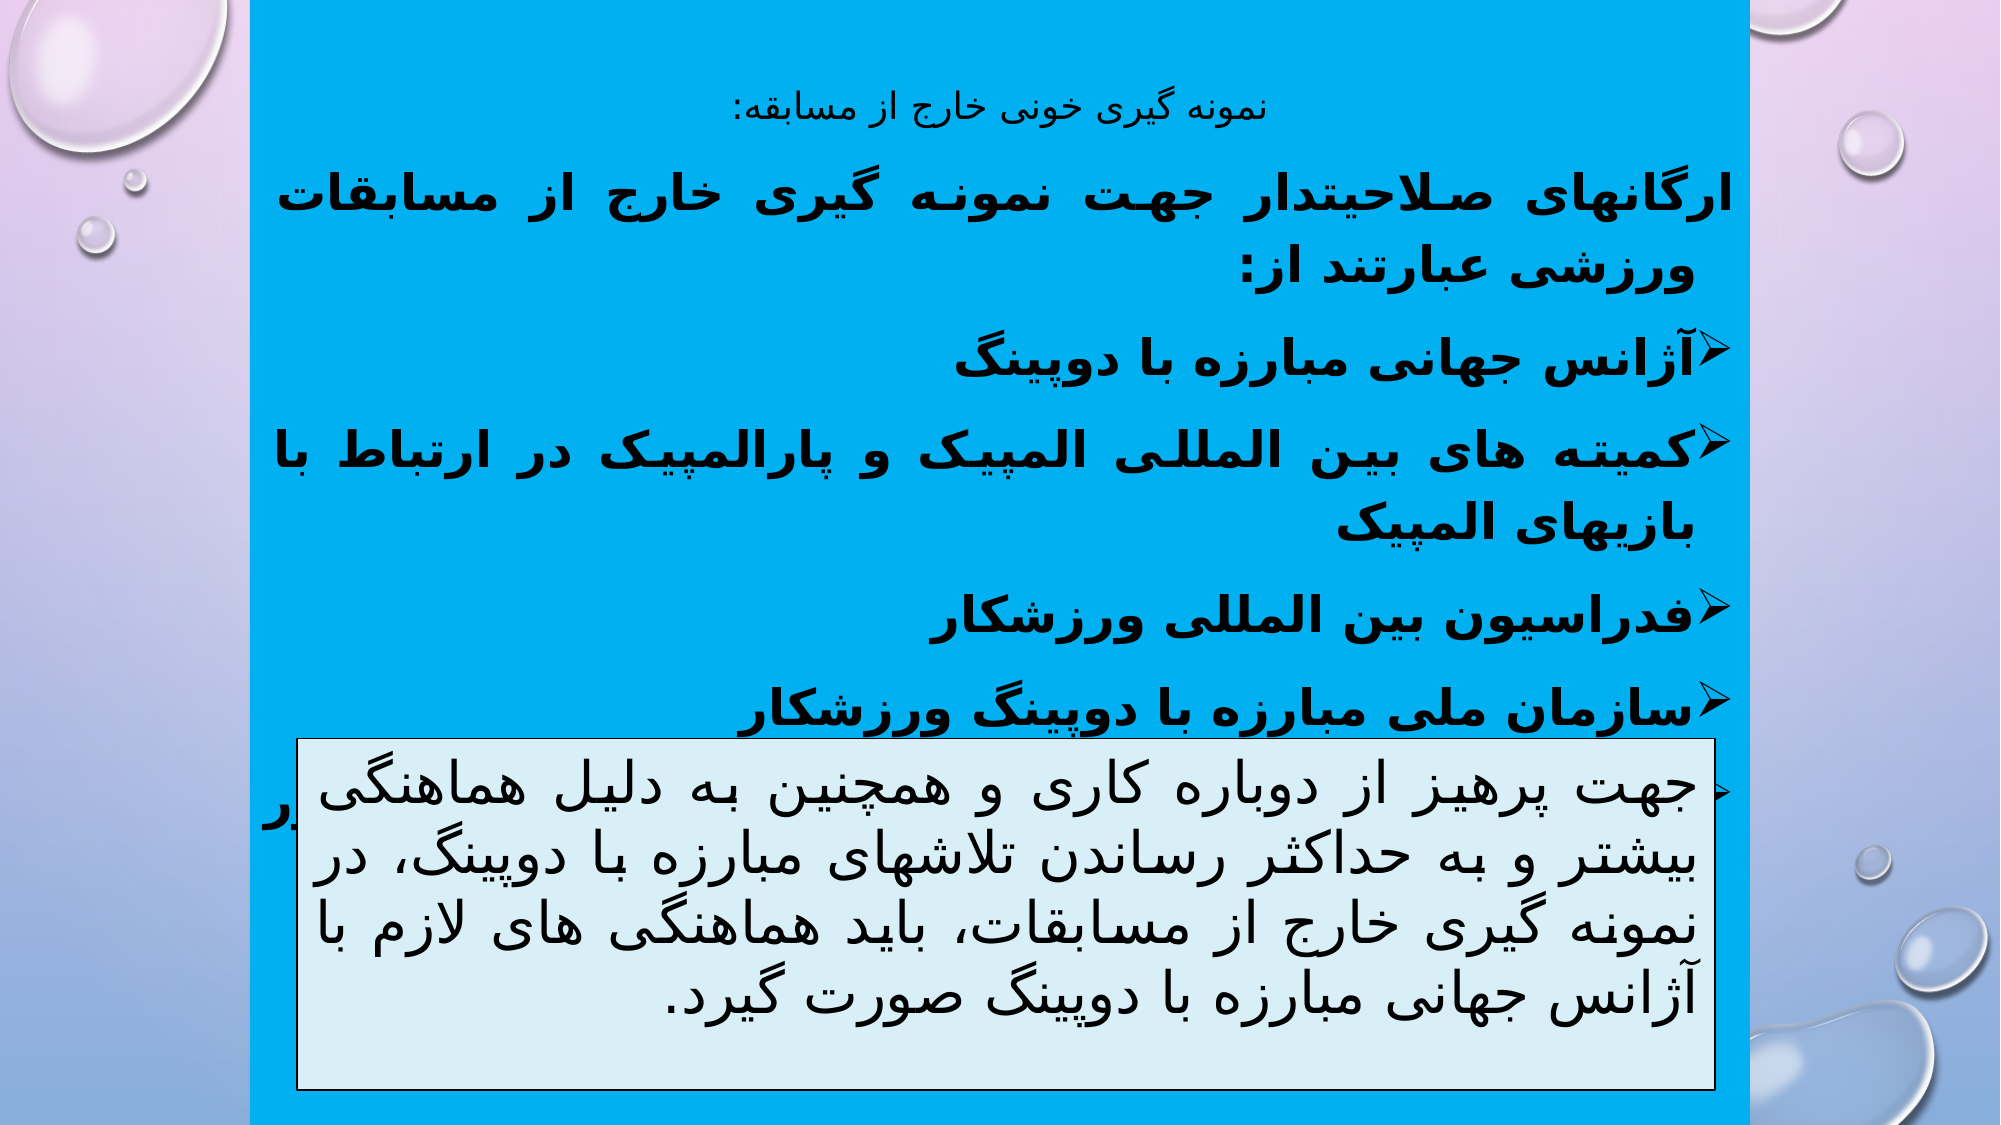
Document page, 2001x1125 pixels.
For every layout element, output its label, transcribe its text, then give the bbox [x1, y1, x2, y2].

text_box جهت پرهیز از دوباره کاری و همچنین به دلیل هماهنگی بیشتر و به حداکثر رساندن تلاشهای مبارزه با دوپینگ، در نمونه گیری خارج از مسابقات، باید هماهنگی های لازم با آژانس جهانی مبارزه با دوپینگ صورت گیرد. [296, 738, 1715, 1090]
picture [0, 0, 249, 1125]
picture [1751, 0, 2000, 1125]
list نمونه گیری خونی خارج از مسابقه: ارگانهای صلاحیتدار جهت نمونه گیری خارج از مسابقات ورزشی عبارتند از: آژانس جهانی مبارزه با دوپینگ کمیته های بین المللی المپیک و پارالمپیک در ارتباط با بازیهای المپیک فدراسیون بین المللی ورزشکار سازمان ملی مبارزه با دوپینگ ورزشکار سازمان مبارزه با دوپینگ کشوری که ورزشکار در آن حضور دارد. [249, 0, 1750, 1125]
